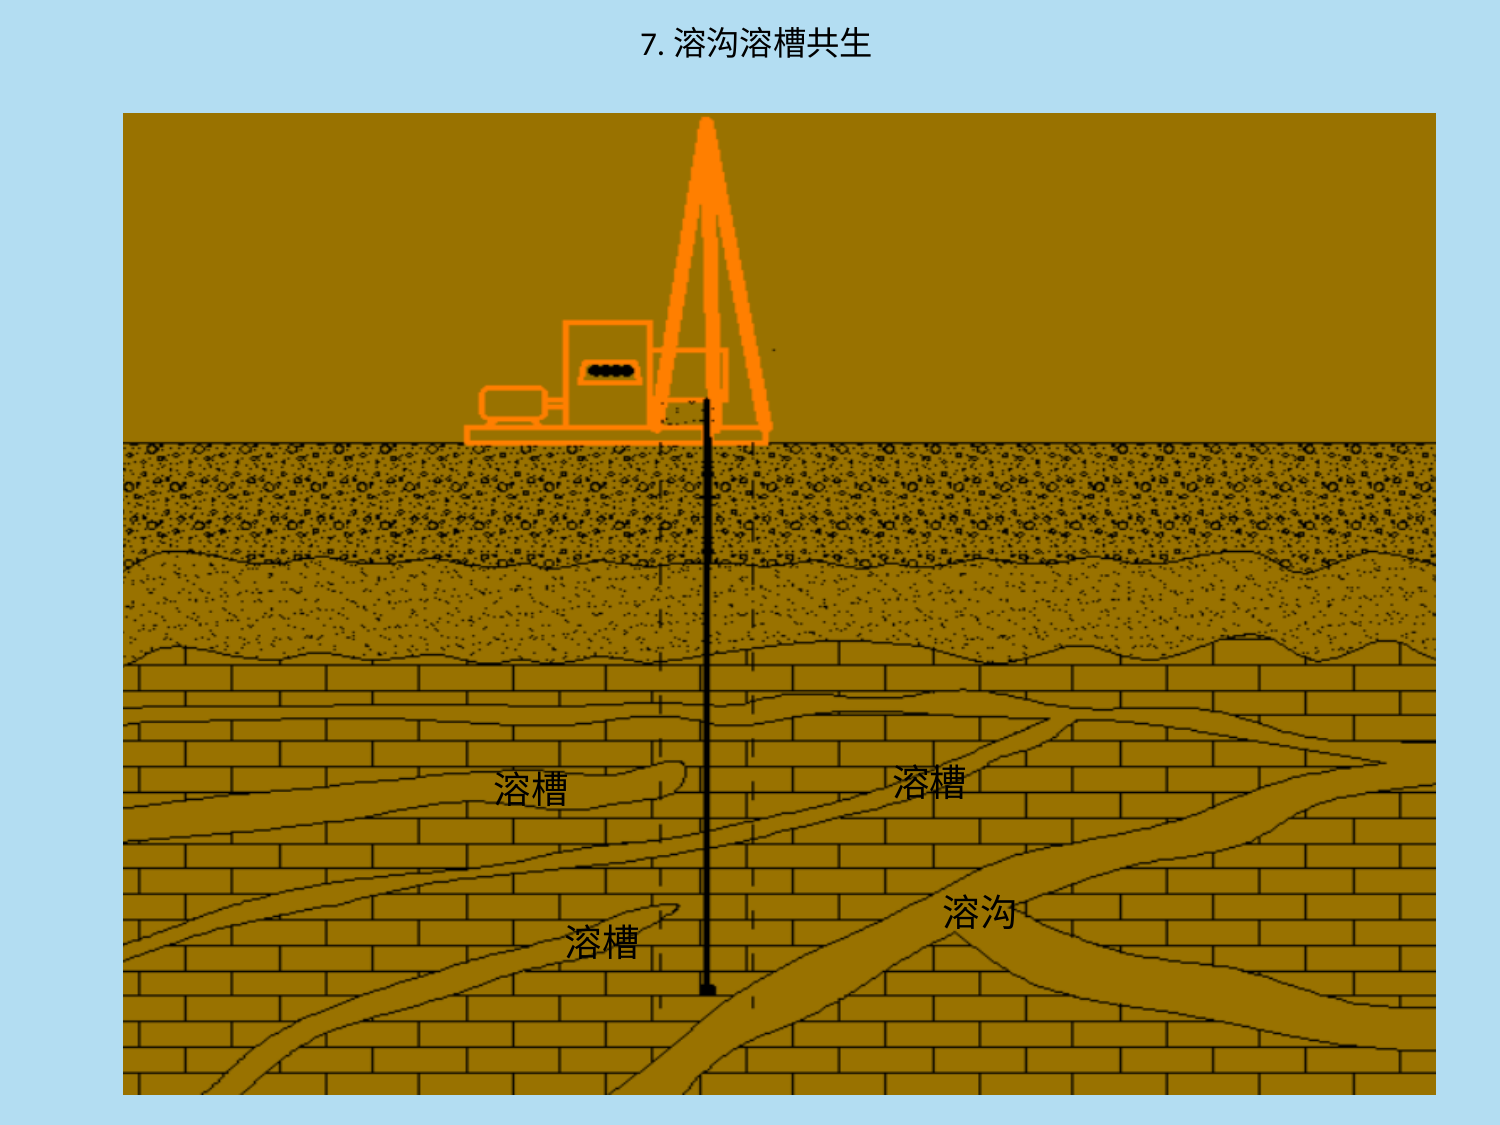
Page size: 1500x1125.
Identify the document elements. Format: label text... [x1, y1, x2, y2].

list 7.溶沟溶槽共生 [159, 18, 1355, 95]
picture [123, 113, 1436, 1095]
